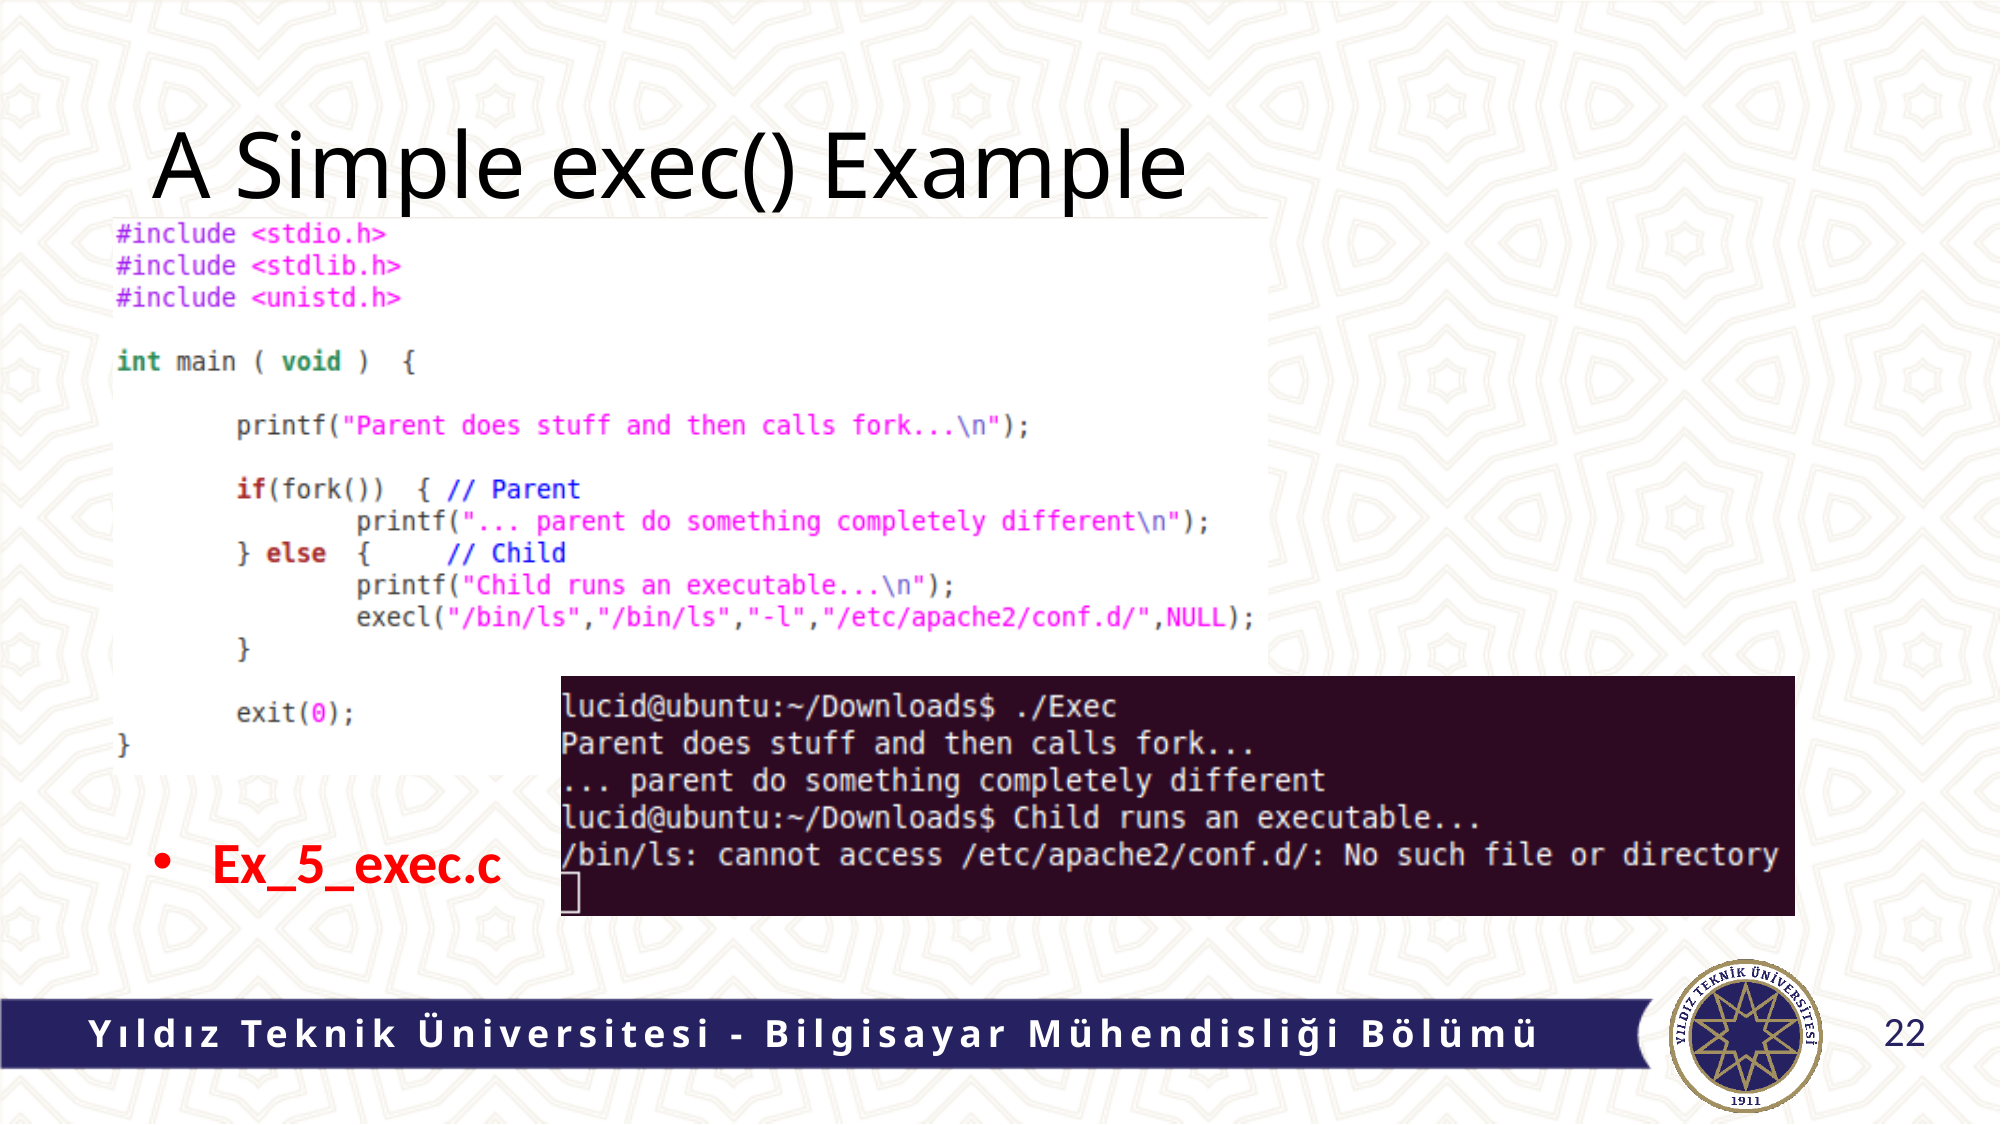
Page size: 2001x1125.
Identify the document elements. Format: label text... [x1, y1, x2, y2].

text_box Yıldız Teknik Üniversitesi - Bilgisayar Mühendisliği Bölümü [0, 997, 1627, 1069]
picture [0, 0, 2000, 1125]
text_box 22 [1827, 1000, 1983, 1060]
text_box Ex_5_exec.c [137, 818, 525, 927]
text_box A Simple exec() Example [137, 59, 1863, 278]
